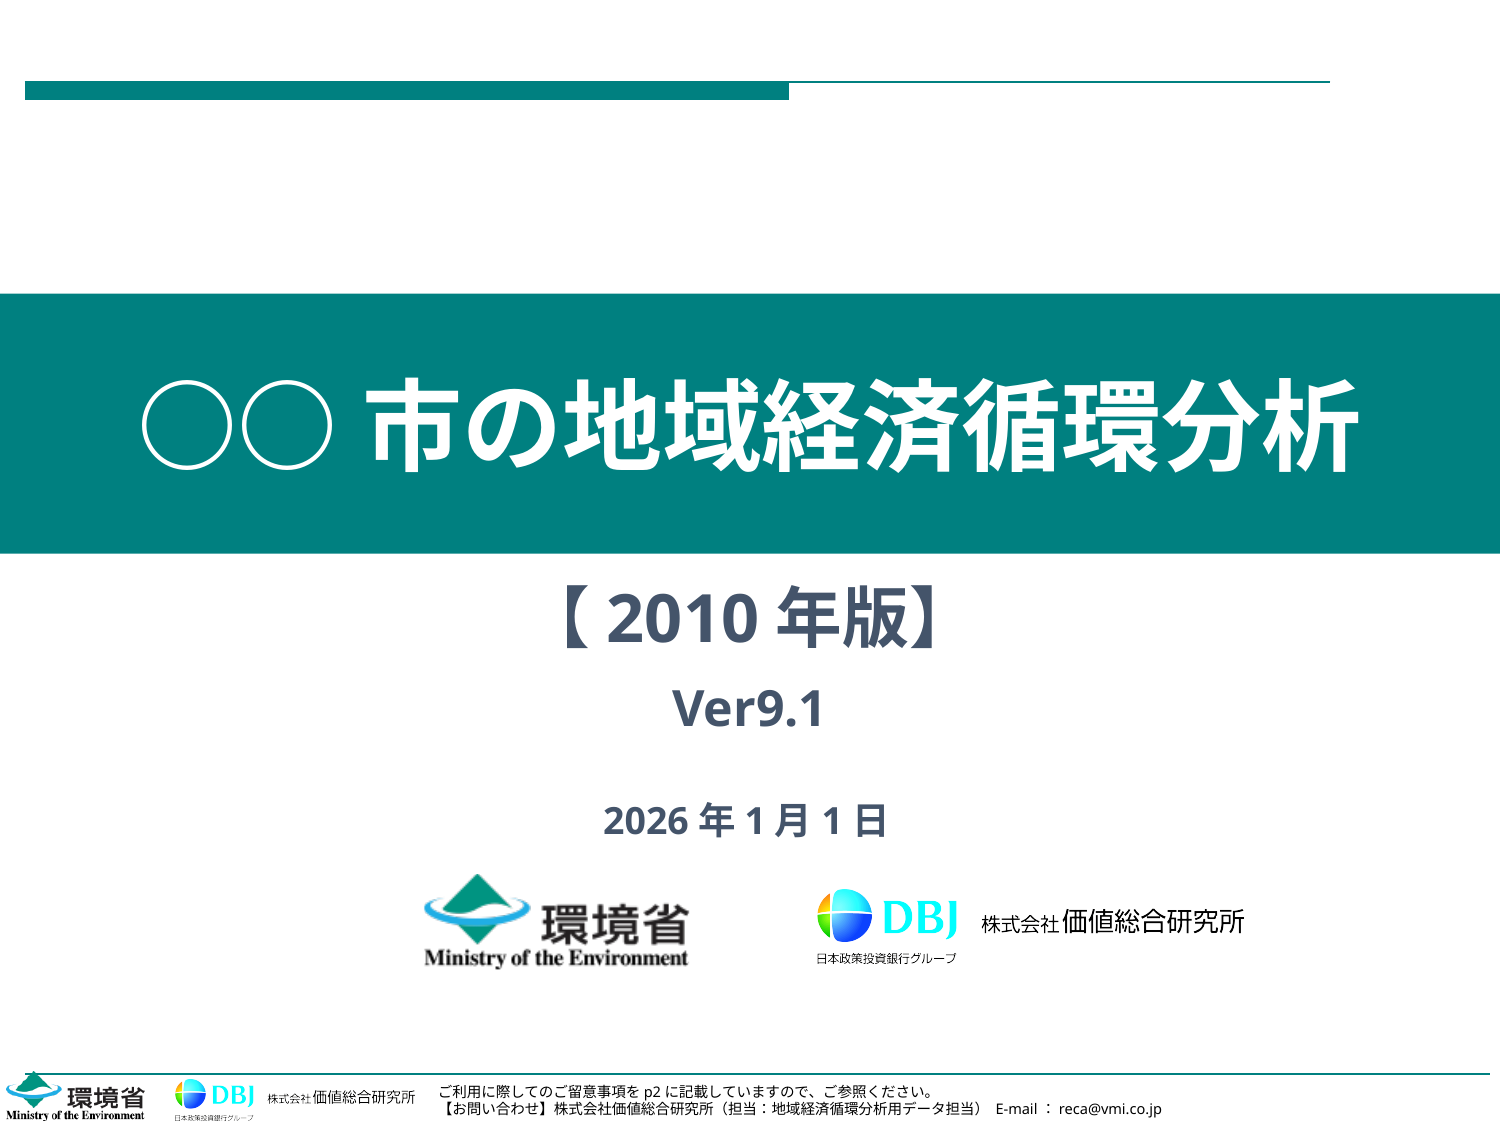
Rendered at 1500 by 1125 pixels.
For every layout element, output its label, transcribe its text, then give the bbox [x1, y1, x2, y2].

text_box ご利用に際してのご留意事項をp2に記載していますので、ご参照ください。 【お問い合わせ】株式会社価値総合研究所（担当：地域経済循環分析用データ担当） E-mail：reca@vmi.co.jp [423, 1075, 1188, 1125]
text_box 2026年1月1日 [530, 763, 962, 850]
picture [810, 882, 1251, 972]
title ○○市の地域経済循環分析 [0, 293, 1500, 554]
text_box 【2010年版】 [453, 568, 1047, 664]
picture [2, 1071, 148, 1125]
picture [418, 874, 697, 978]
text_box Ver9.1 [558, 669, 942, 744]
picture [171, 1075, 419, 1125]
